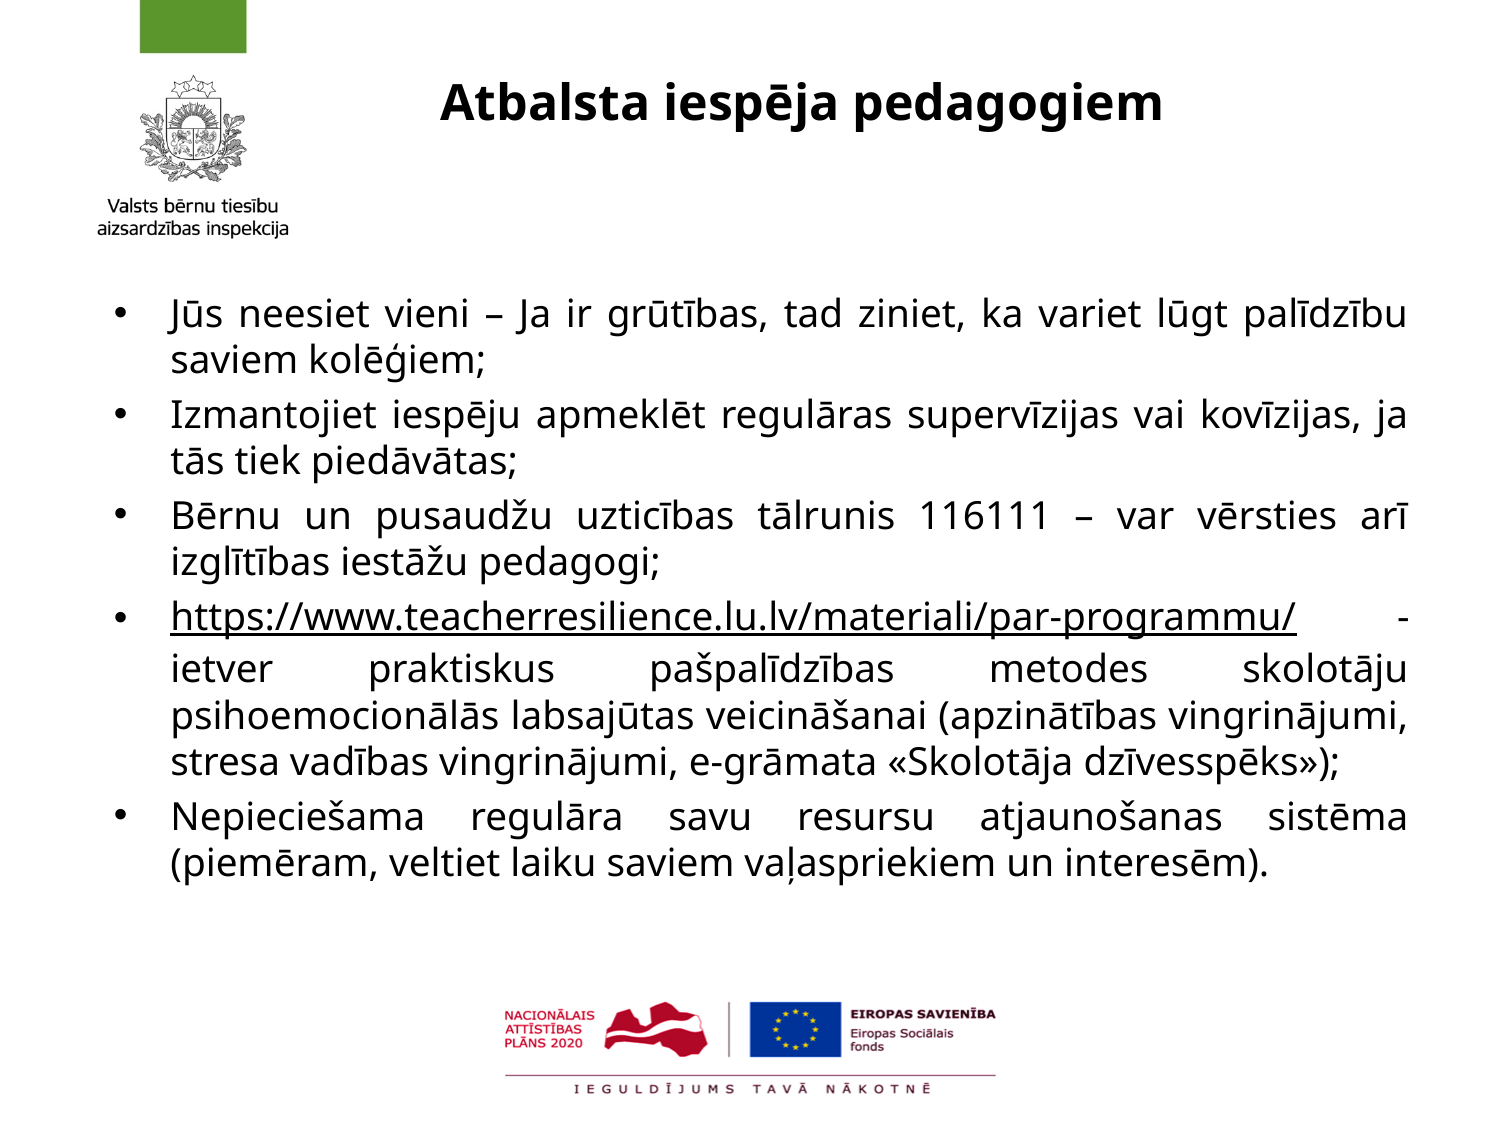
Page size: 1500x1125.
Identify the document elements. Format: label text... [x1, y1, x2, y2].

picture [462, 978, 1038, 1125]
picture [48, 0, 338, 321]
title Atbalsta iespēja pedagogiem [425, 62, 1425, 226]
list Jūs neesiet vieni – Ja ir grūtības, tad ziniet, ka variet lūgt palīdzību saviem kolēģiem; Izmantojiet iespēju apmeklēt regulāras supervīzijas vai kovīzijas, ja tās tiek piedāvātas; Bērnu un pusaudžu uzticības tālrunis 116111 – var vērsties arī izglītības iestāžu pedagogi; https://www.teacherresilience.lu.lv/materiali/par-programmu/ - ietver praktiskus pašpalīdzības metodes skolotāju psihoemocionālās labsajūtas veicināšanai (apzinātības vingrinājumi, stresa vadības vingrinājumi, e-grāmata «Skolotāja dzīvesspēks»); Nepieciešama regulāra savu resursu atjaunošanas sistēma (piemēram, veltiet laiku saviem vaļaspriekiem un interesēm). [98, 226, 1425, 945]
